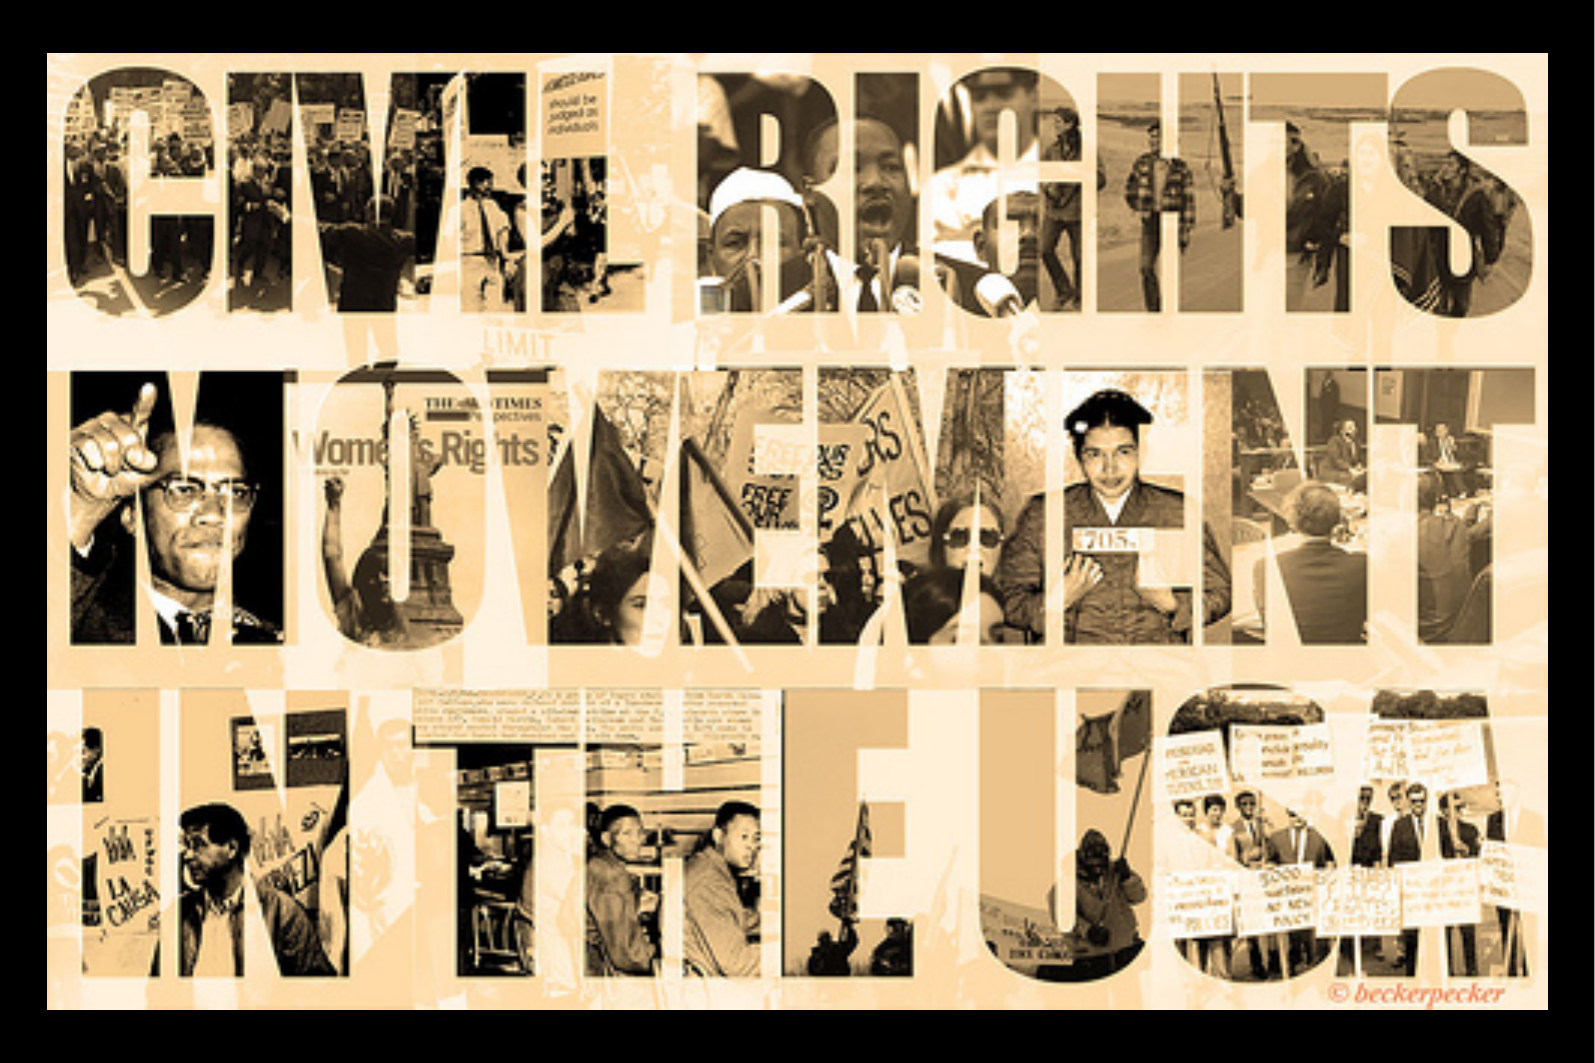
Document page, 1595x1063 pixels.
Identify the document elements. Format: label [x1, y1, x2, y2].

picture [46, 52, 1548, 1010]
